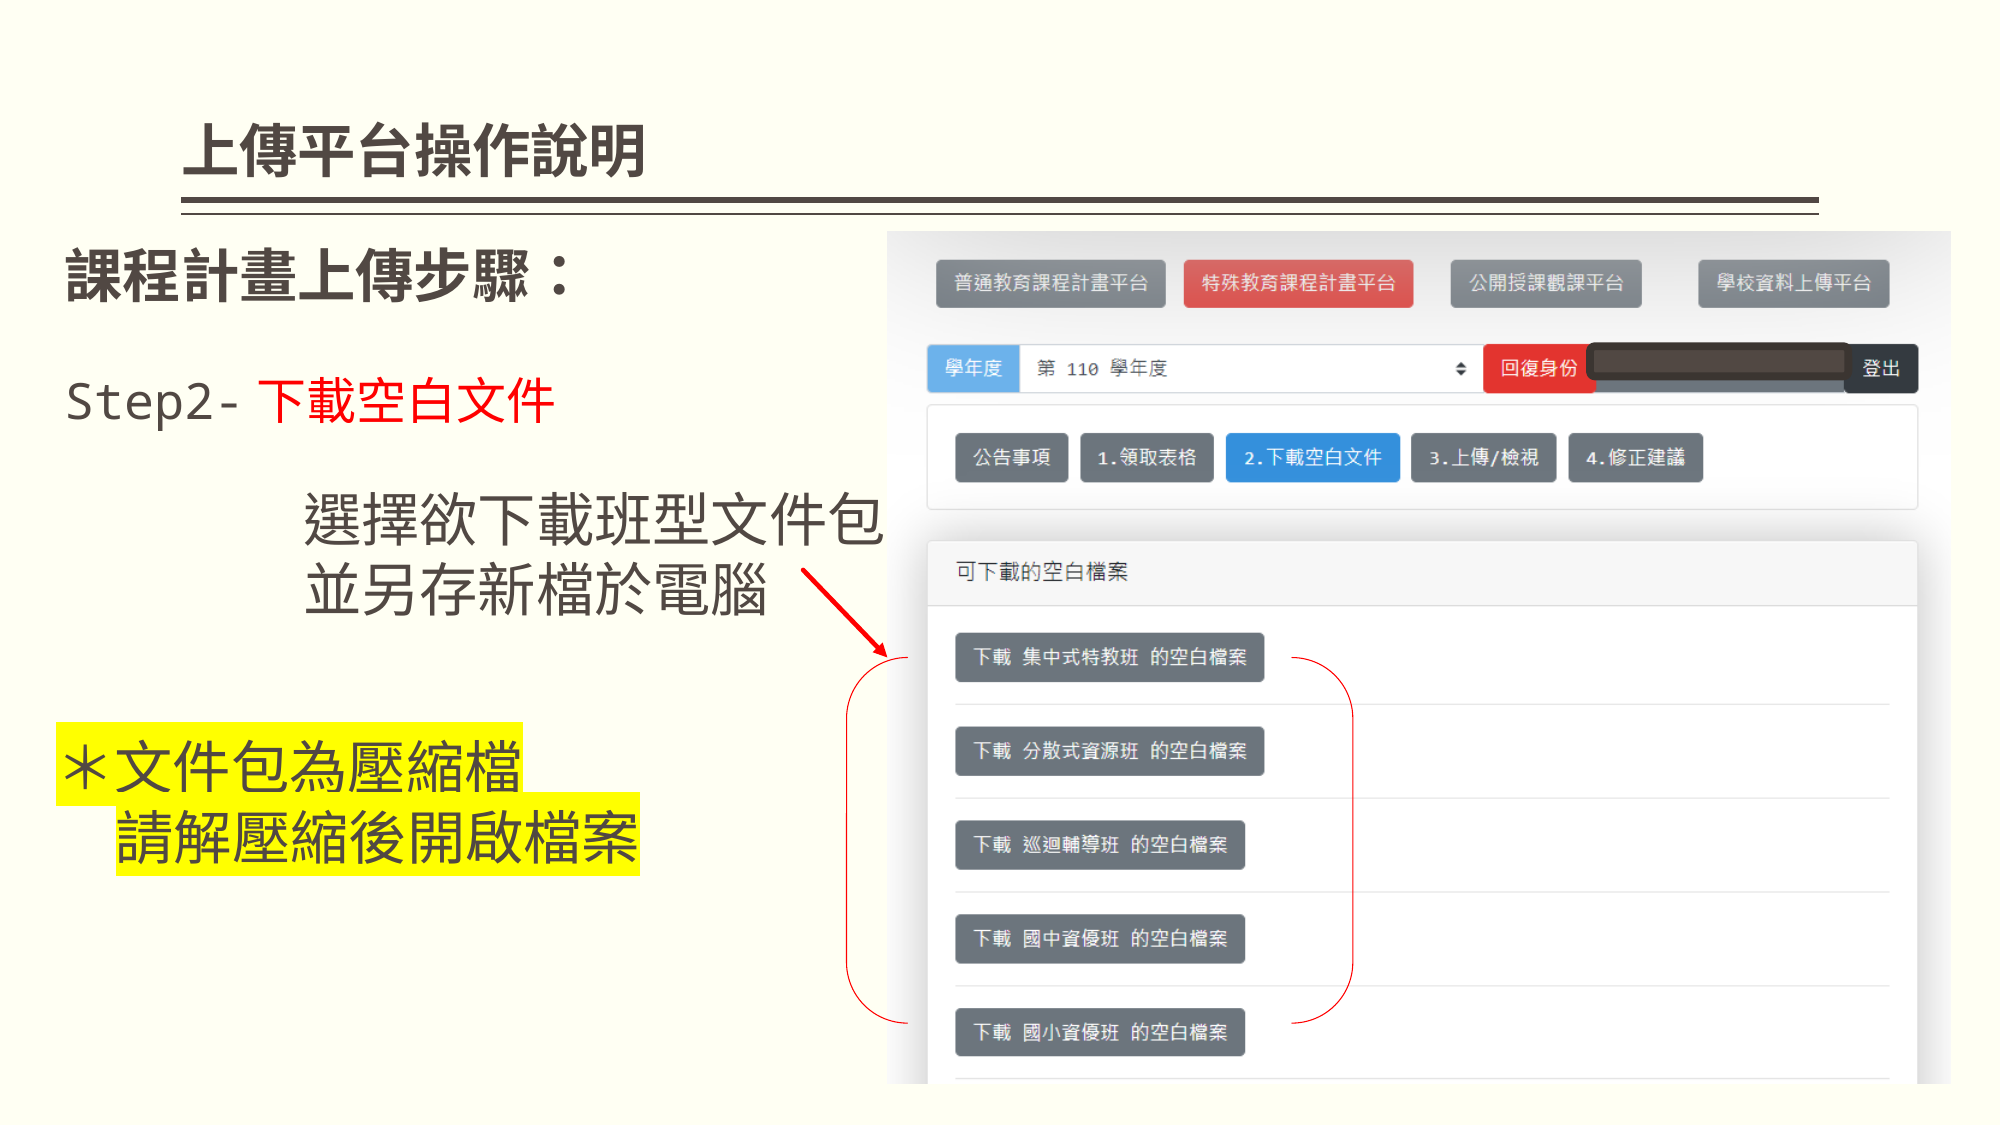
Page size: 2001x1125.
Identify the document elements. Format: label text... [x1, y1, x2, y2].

title 上傳平台操作說明 [181, 12, 1819, 193]
text_box [845, 666, 881, 1018]
text_box 選擇欲下載班型文件包 並另存新檔於電腦 [288, 476, 881, 656]
text_box ＊文件包為壓縮檔 請解壓縮後開啟檔案 [41, 723, 776, 879]
picture [887, 231, 1951, 1084]
text_box 課程計畫上傳步驟： Step2-下載空白文件 [49, 231, 767, 437]
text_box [803, 569, 888, 658]
